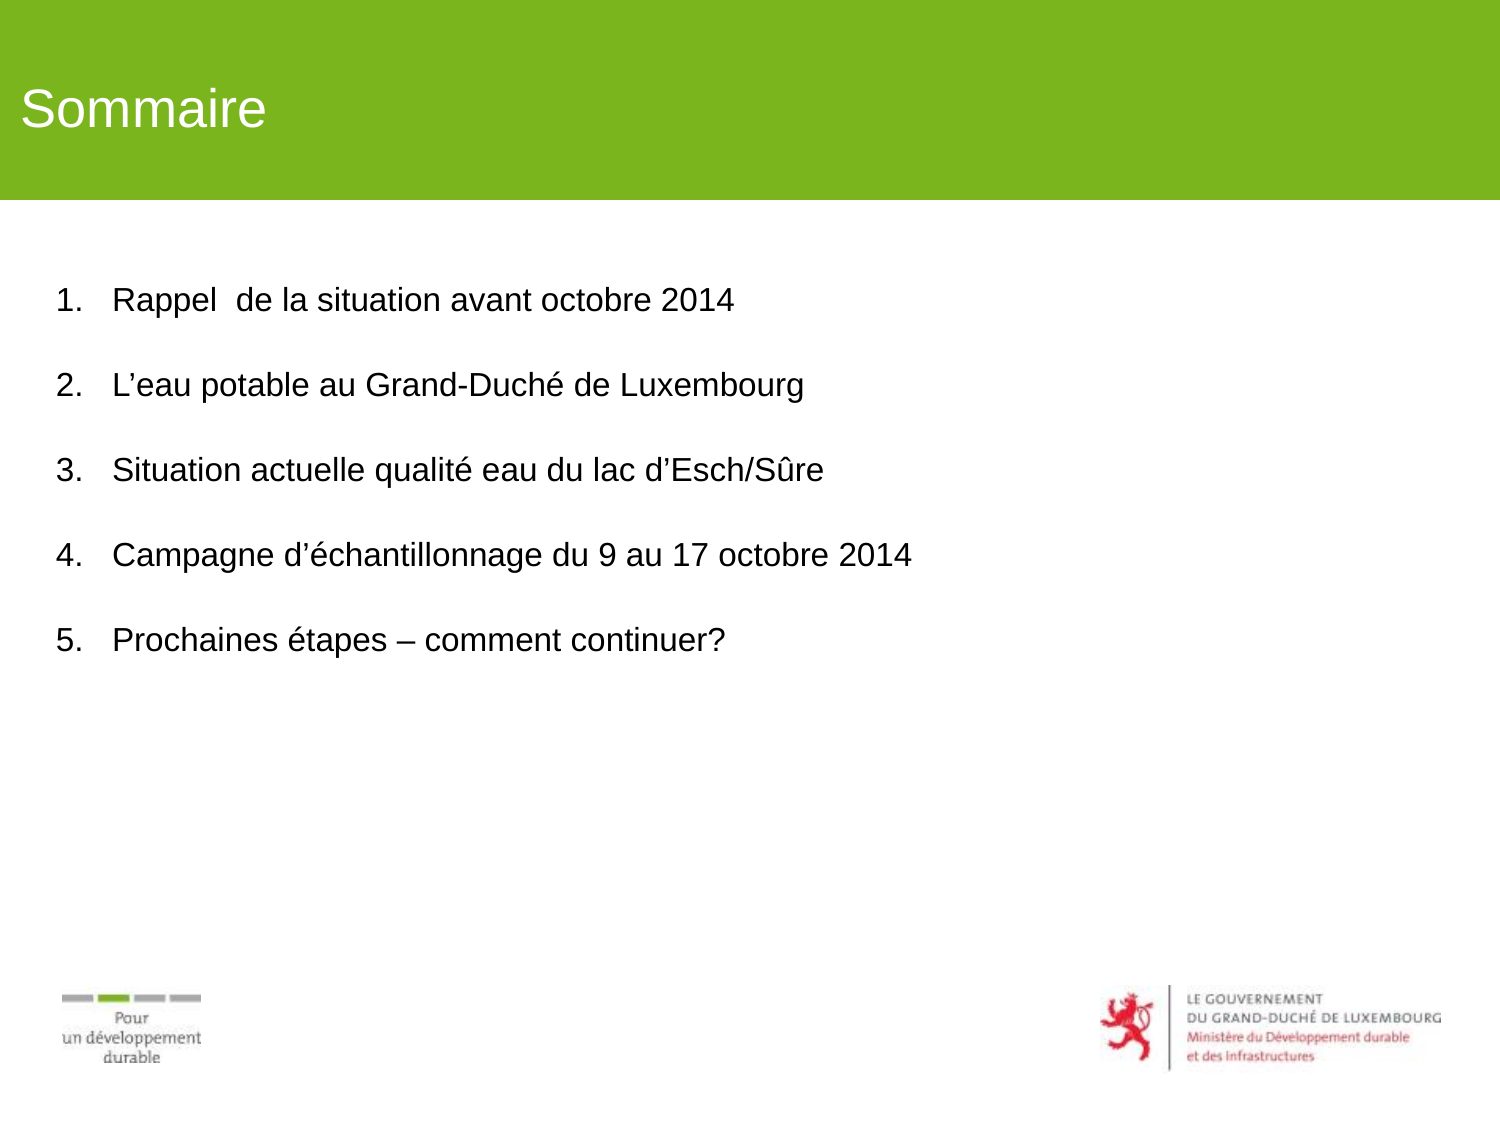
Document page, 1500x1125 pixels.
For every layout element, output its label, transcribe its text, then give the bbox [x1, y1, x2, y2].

text_box Rappel de la situation avant octobre 2014 L’eau potable au Grand-Duché de Luxembourg Situation actuelle qualité eau du lac d’Esch/Sûre Campagne d’échantillonnage du 9 au 17 octobre 2014 Prochaines étapes – comment continuer? [41, 251, 1500, 1125]
text_box Sommaire [5, 66, 1500, 146]
